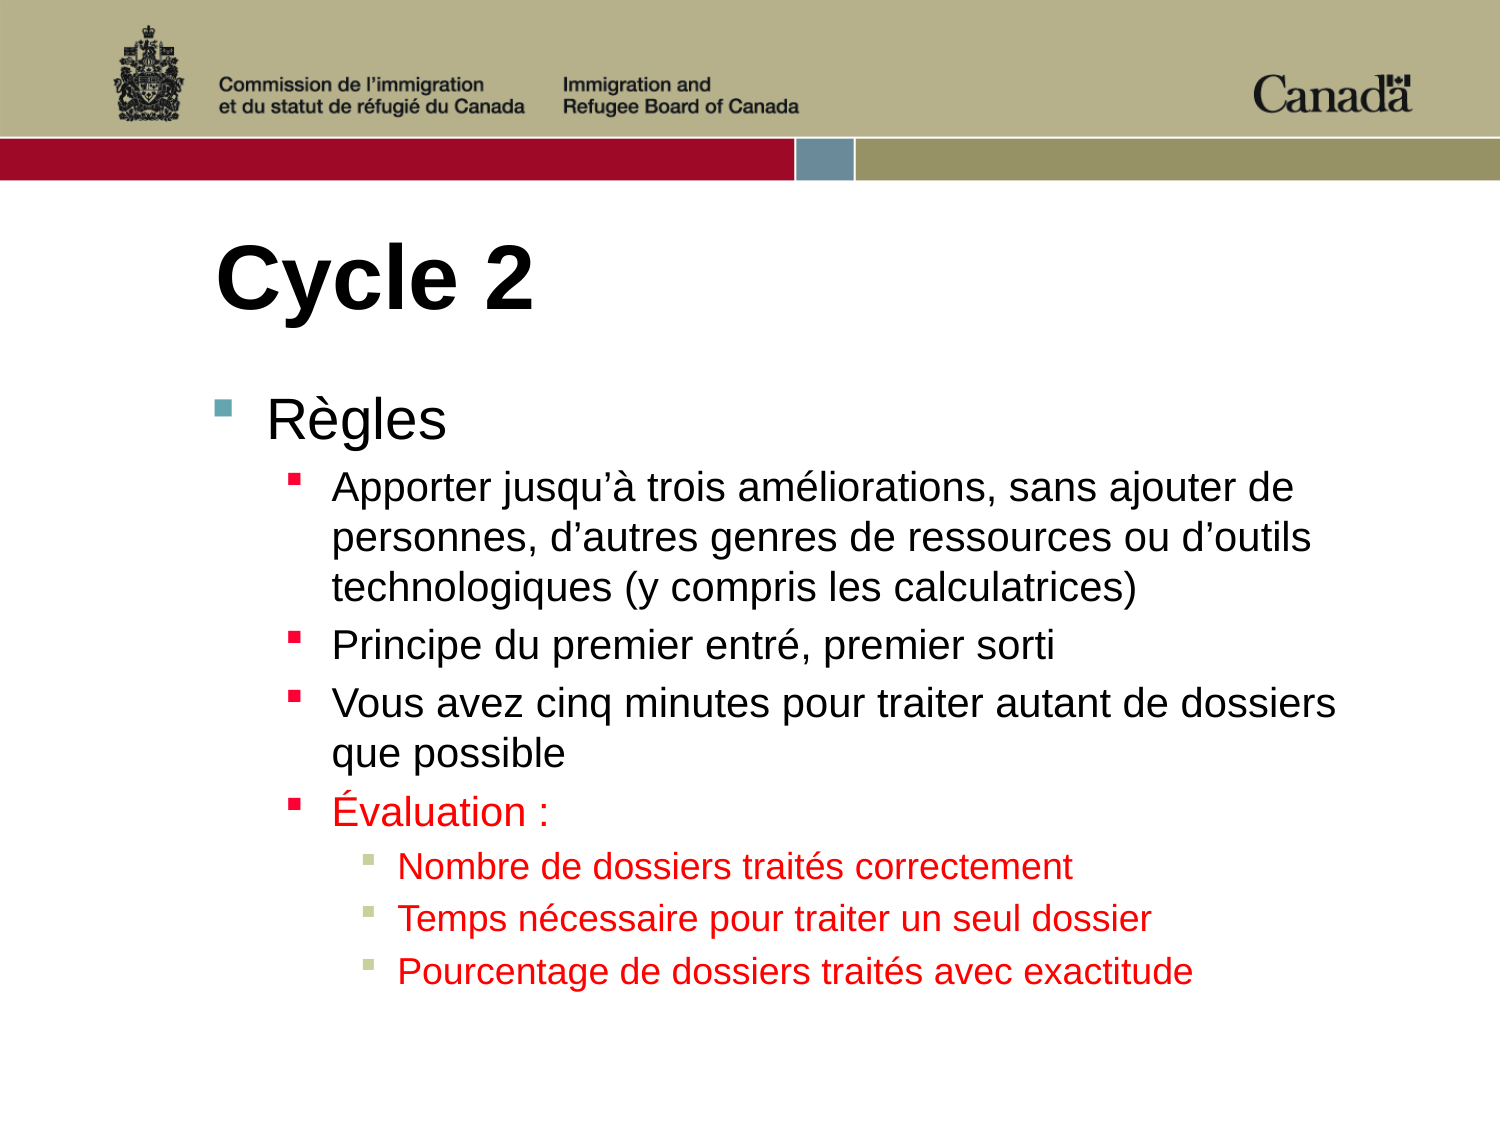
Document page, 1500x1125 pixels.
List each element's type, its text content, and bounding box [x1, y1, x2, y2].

list Règles Apporter jusqu’à trois améliorations, sans ajouter de personnes, d’autres genres de ressources ou d’outils technologiques (y compris les calculatrices) Principe du premier entré, premier sorti Vous avez cinq minutes pour traiter autant de dossiers que possible Évaluation : Nombre de dossiers traités correctement Temps nécessaire pour traiter un seul dossier Pourcentage de dossiers traités avec exactitude [194, 373, 1408, 911]
picture [0, 0, 1500, 1125]
title Cycle 2 [200, 237, 1413, 425]
